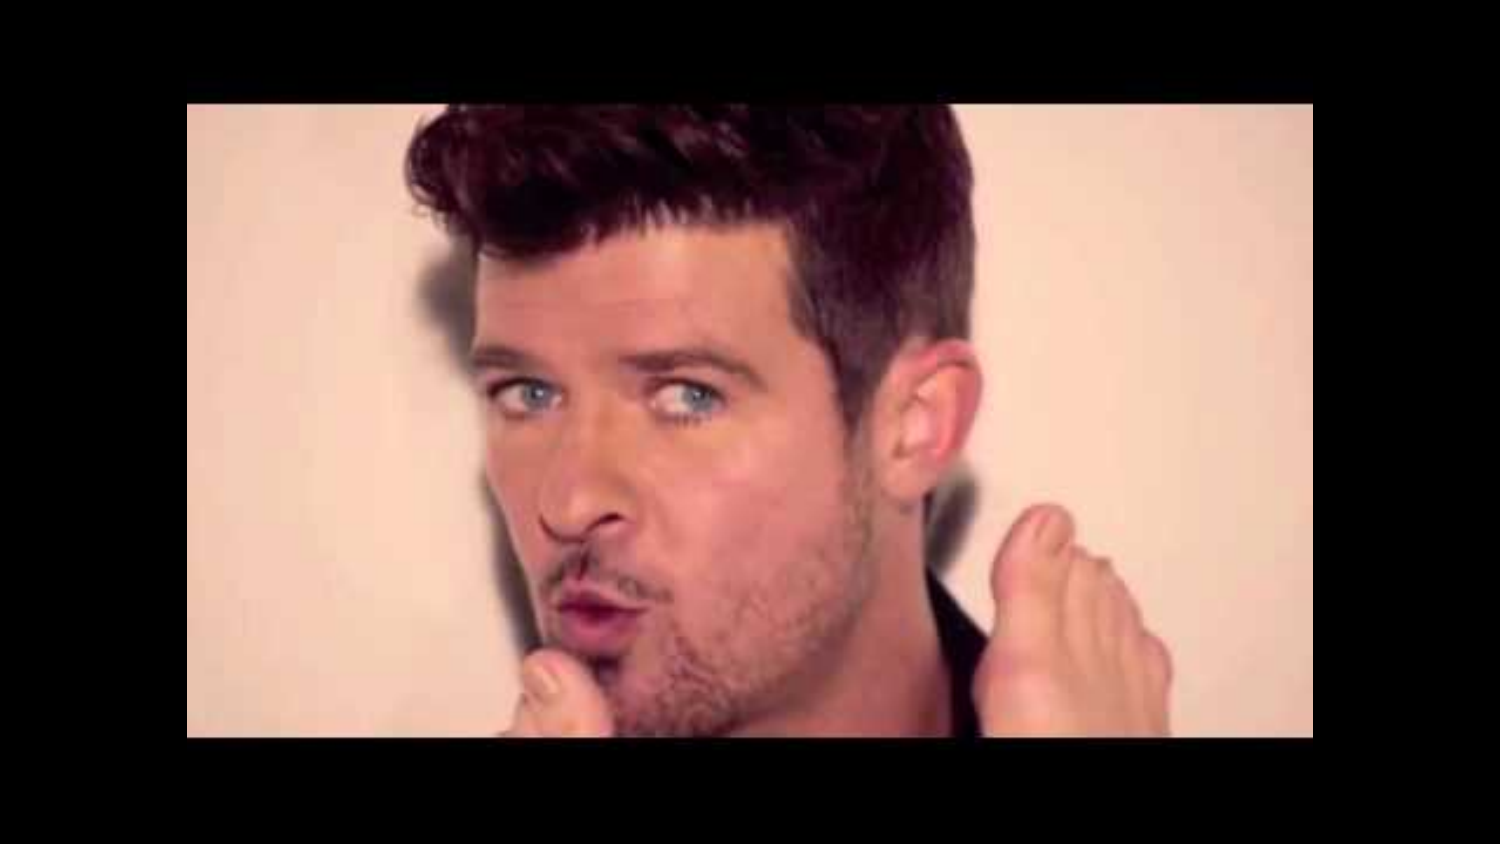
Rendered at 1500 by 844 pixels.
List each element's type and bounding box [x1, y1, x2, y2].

picture [187, 0, 1313, 844]
